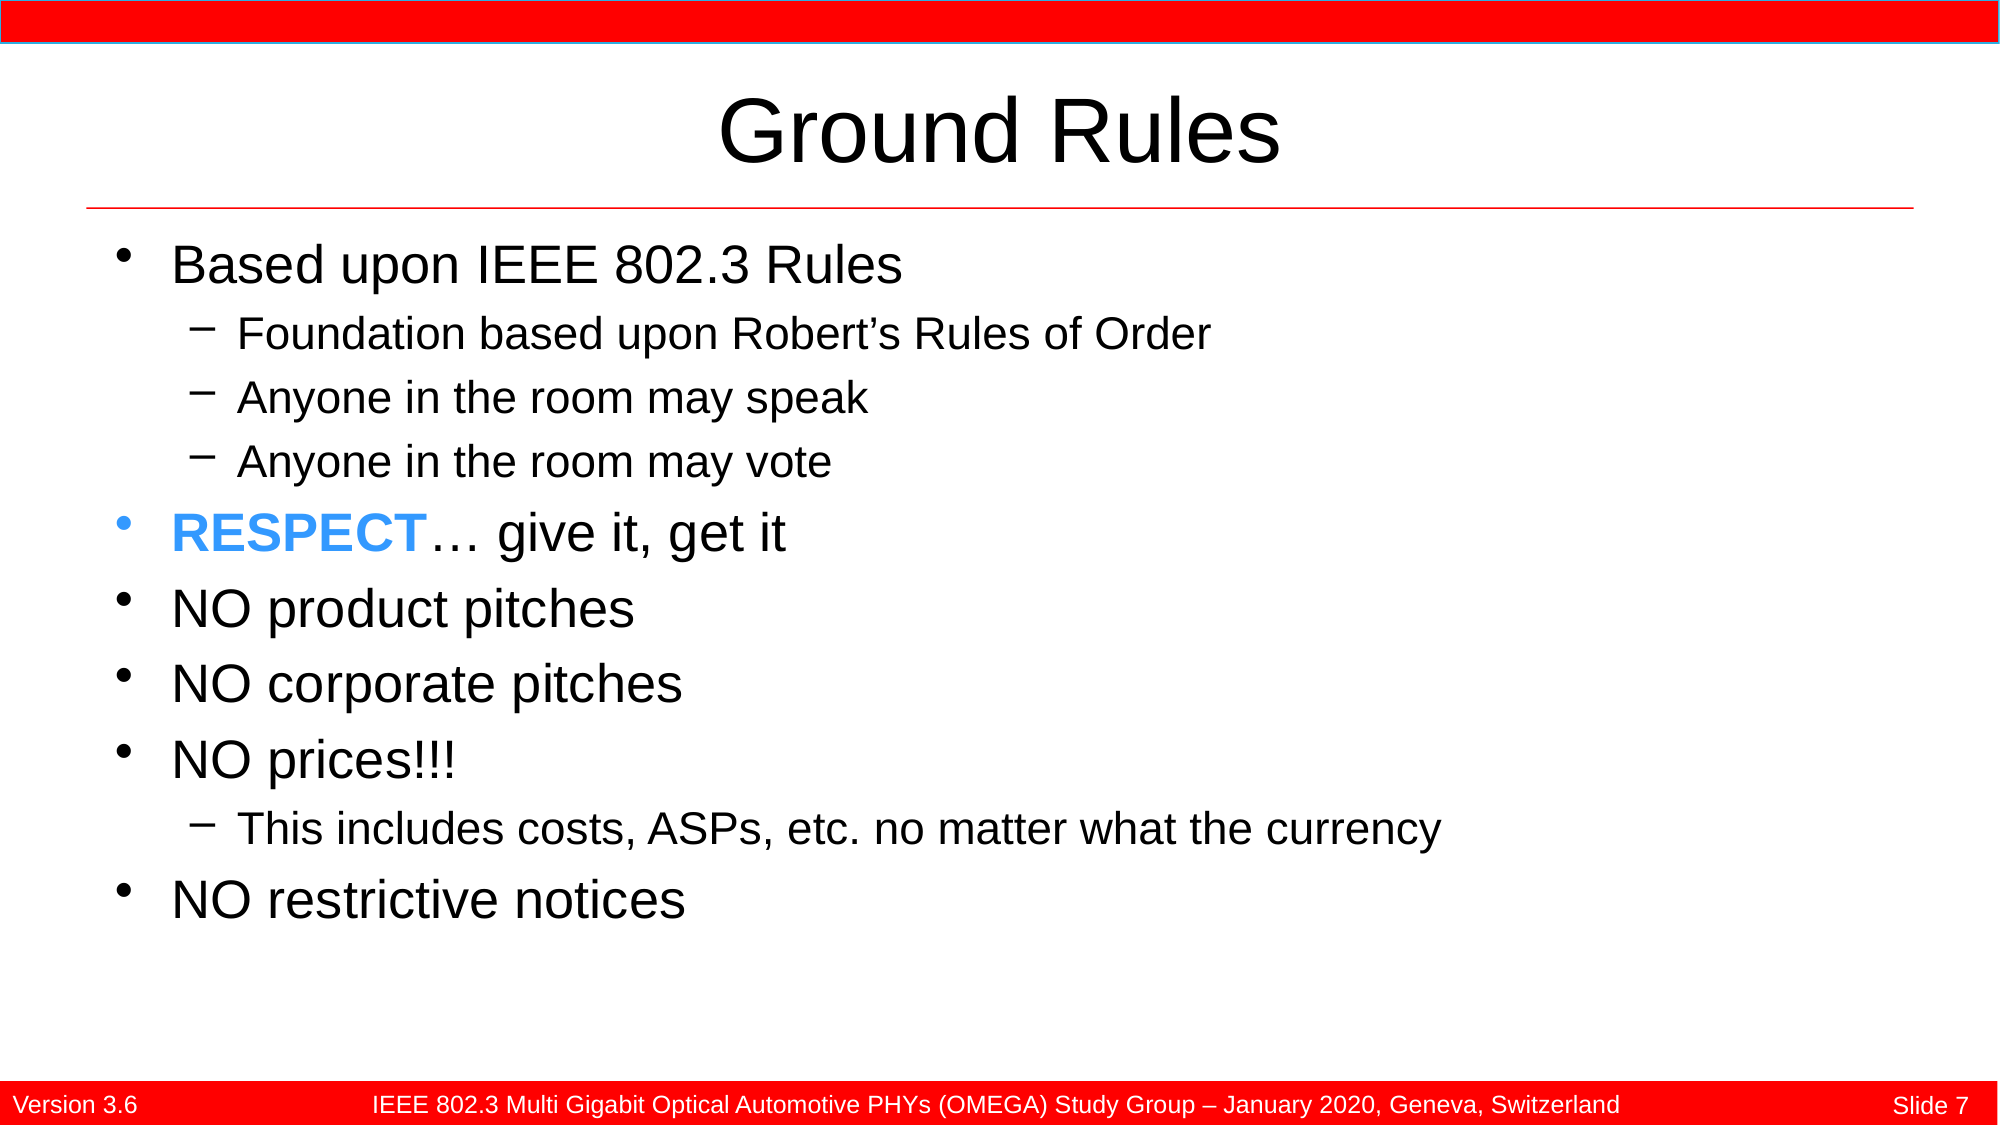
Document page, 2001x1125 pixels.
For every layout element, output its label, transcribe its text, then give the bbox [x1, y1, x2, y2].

title Ground Rules [99, 66, 1901, 197]
list Based upon IEEE 802.3 Rules Foundation based upon Robert’s Rules of Order Anyone in the room may speak Anyone in the room may vote RESPECT… give it, get it NO product pitches NO corporate pitches NO prices!!! This includes costs, ASPs, etc. no matter what the currency NO restrictive notices [99, 221, 1901, 965]
